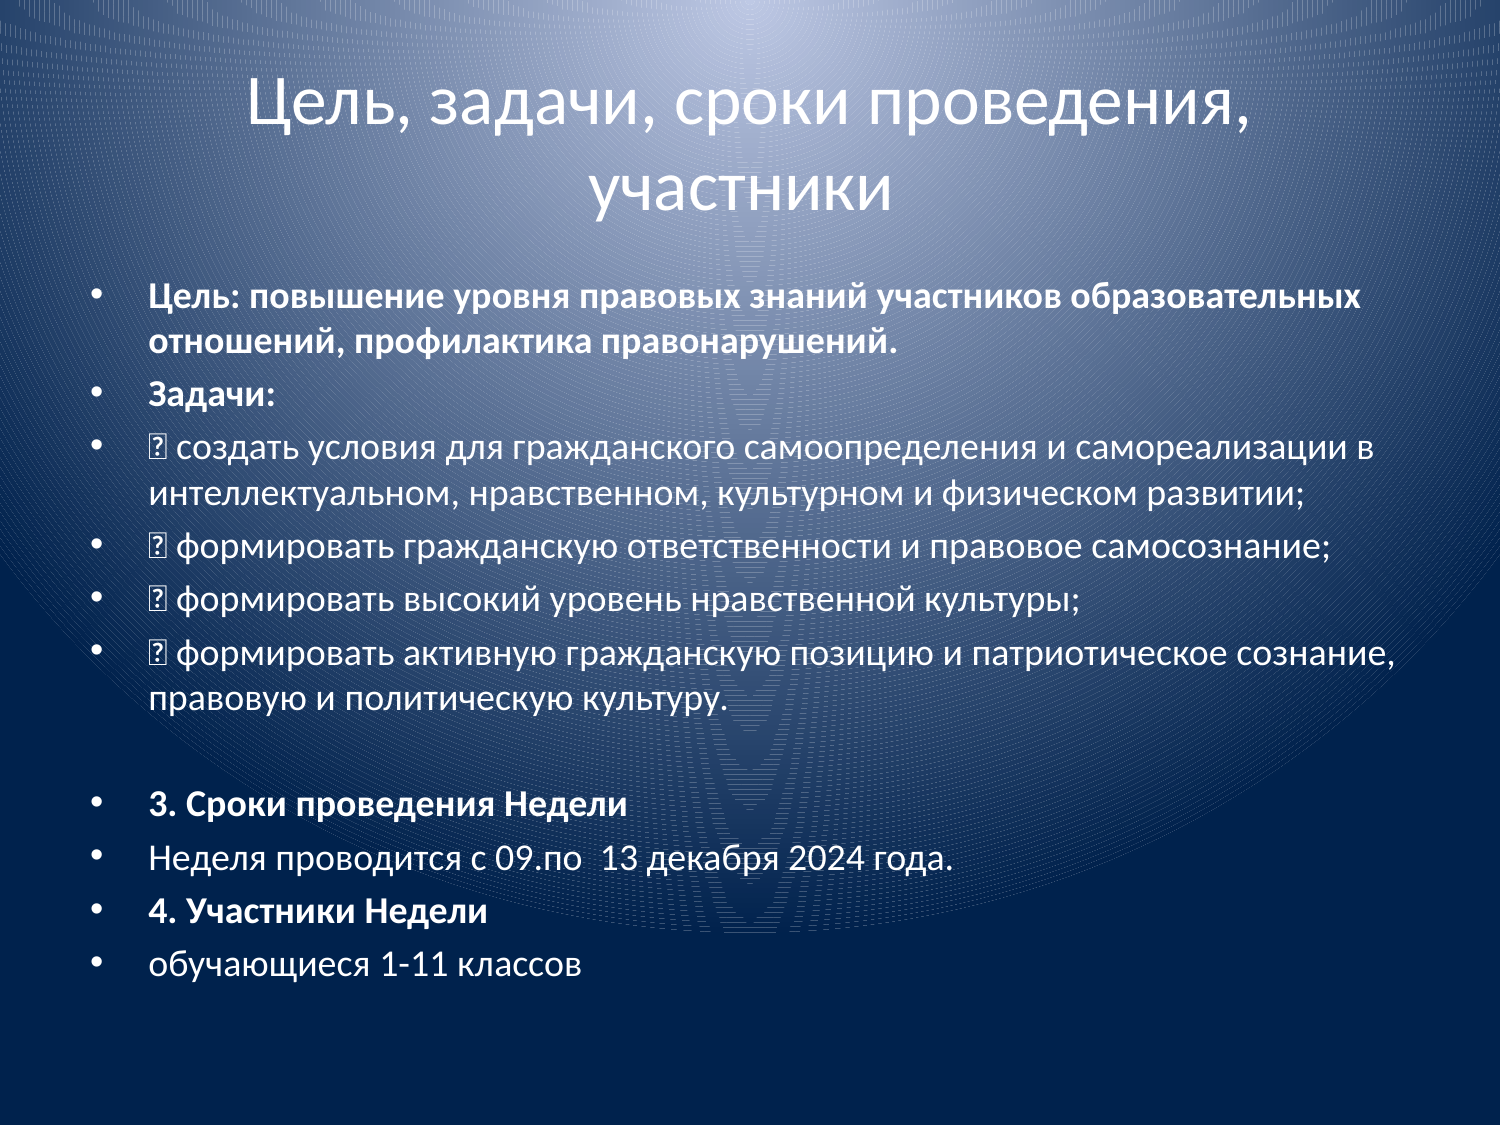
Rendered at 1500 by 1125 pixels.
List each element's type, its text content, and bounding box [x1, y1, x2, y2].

list Цель: повышение уровня правовых знаний участников образовательных отношений, профилактика правонарушений. Задачи:  создать условия для гражданского самоопределения и самореализации в интеллектуальном, нравственном, культурном и физическом развитии;  формировать гражданскую ответственности и правовое самосознание;  формировать высокий уровень нравственной культуры;  формировать активную гражданскую позицию и патриотическое сознание, правовую и политическую культуру. 3. Сроки проведения Недели Неделя проводится с 09.по 13 декабря 2024 года. 4. Участники Недели обучающиеся 1-11 классов [75, 262, 1425, 1005]
title Цель, задачи, сроки проведения, участники [75, 45, 1425, 233]
